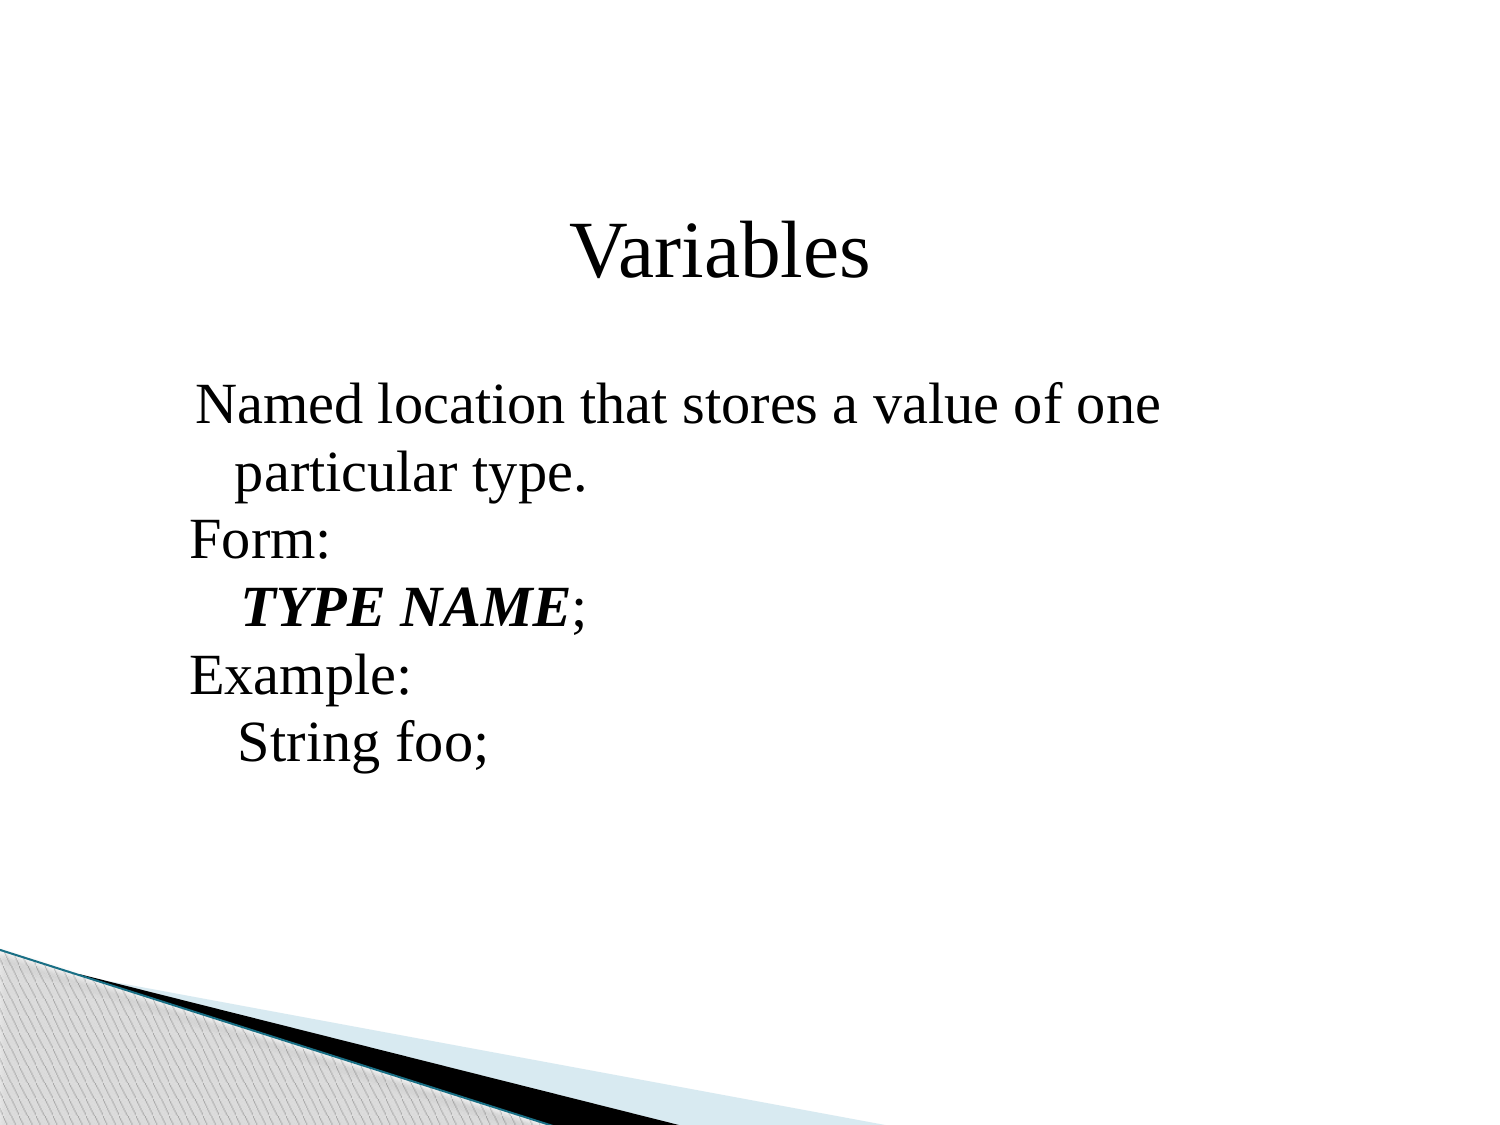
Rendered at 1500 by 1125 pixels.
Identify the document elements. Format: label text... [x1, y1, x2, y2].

text_box Variables [569, 213, 892, 301]
text_box particular type. [235, 444, 603, 510]
text_box TYPE NAME; [240, 580, 597, 645]
text_box Form: [189, 512, 334, 578]
text_box Example: [189, 647, 415, 713]
text_box String foo; [223, 715, 492, 781]
text_box Named location that stores a value of one [195, 376, 1162, 442]
